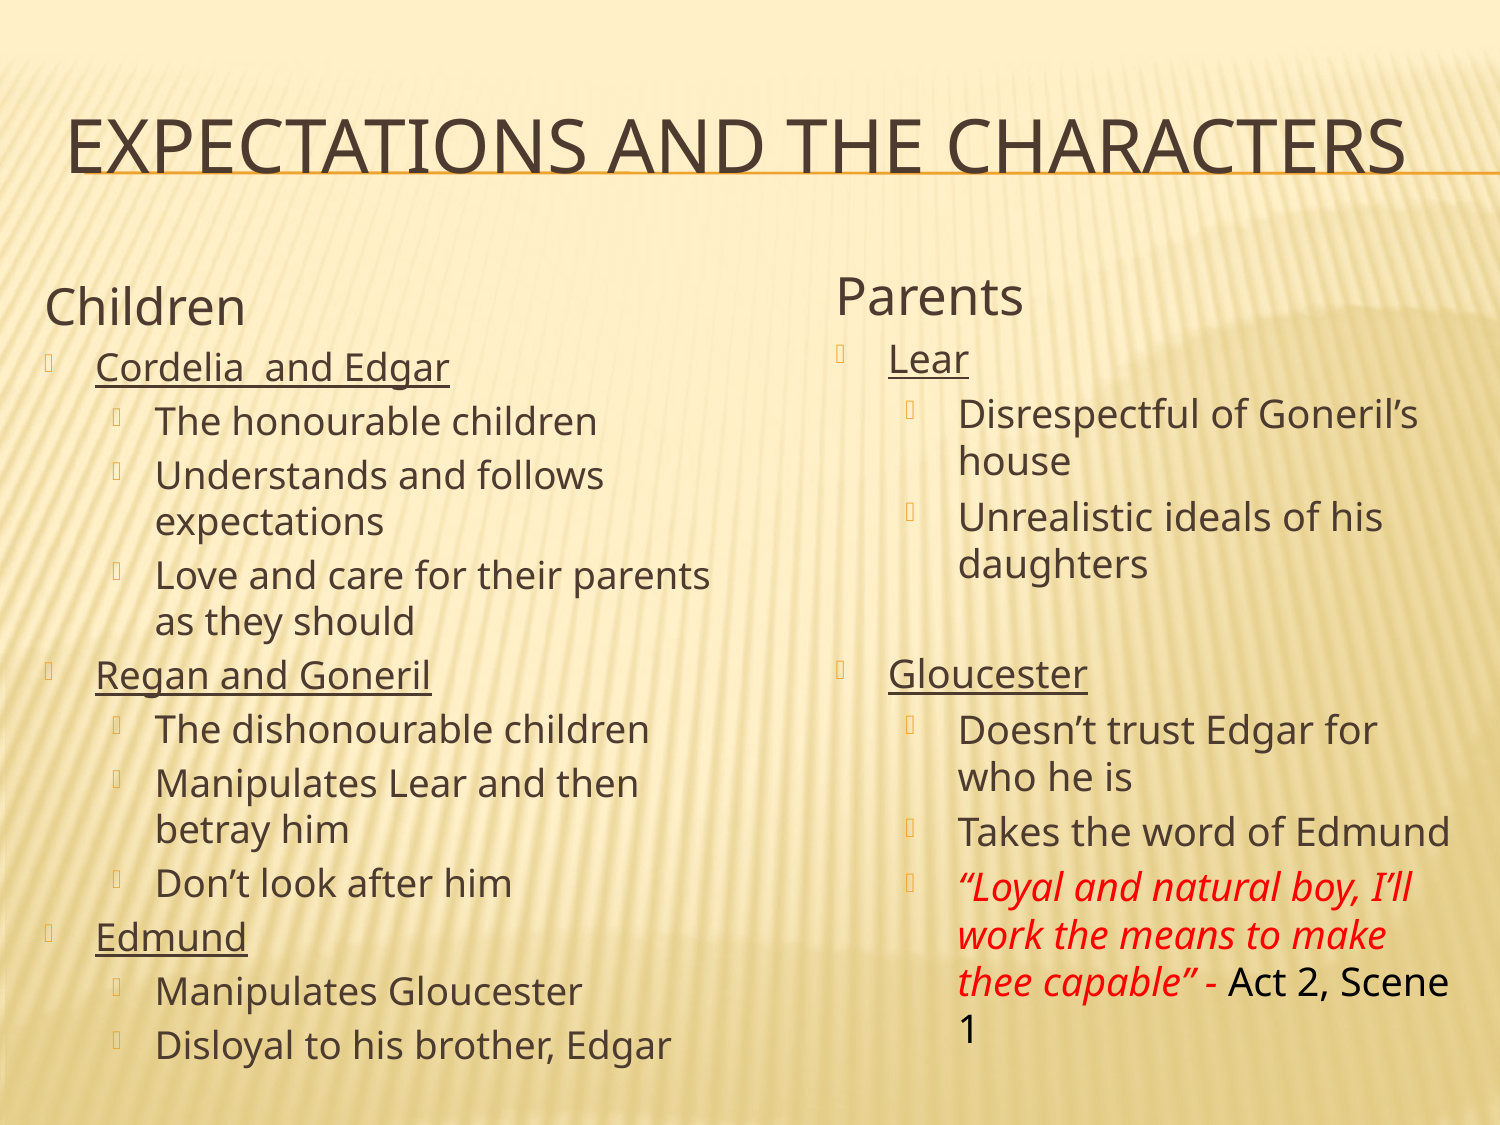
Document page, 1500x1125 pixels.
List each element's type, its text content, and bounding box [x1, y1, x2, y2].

list Children Cordelia and Edgar The honourable children Understands and follows expectations Love and care for their parents as they should Regan and Goneril The dishonourable children Manipulates Lear and then betray him Don’t look after him Edmund Manipulates Gloucester Disloyal to his brother, Edgar [29, 266, 754, 1083]
title Expectations and the Characters [50, 75, 1475, 213]
text_box Parents Lear Disrespectful of Goneril’s house Unrealistic ideals of his daughters Gloucester Doesn’t trust Edgar for who he is Takes the word of Edmund “Loyal and natural boy, I’ll work the means to make thee capable” - Act 2, Scene 1 [820, 255, 1483, 1071]
